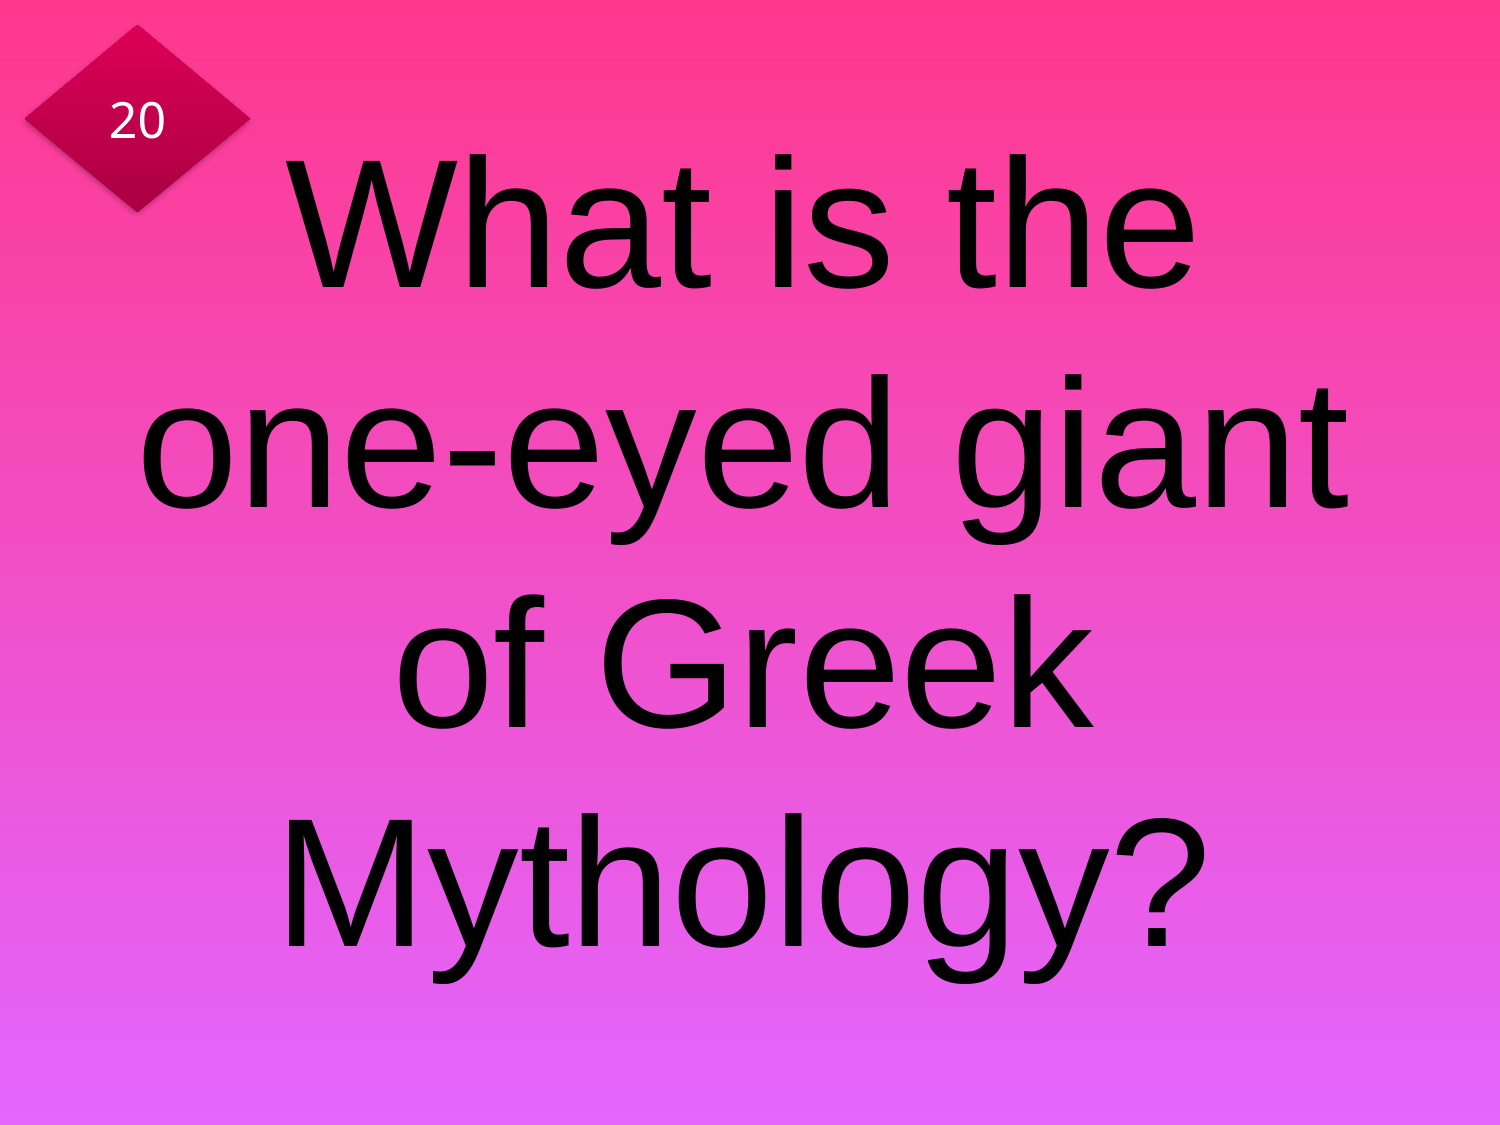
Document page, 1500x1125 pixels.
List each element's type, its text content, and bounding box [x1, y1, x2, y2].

title What is the one-eyed giant of Greek Mythology? [99, 174, 1388, 913]
text_box 20 [24, 24, 250, 213]
